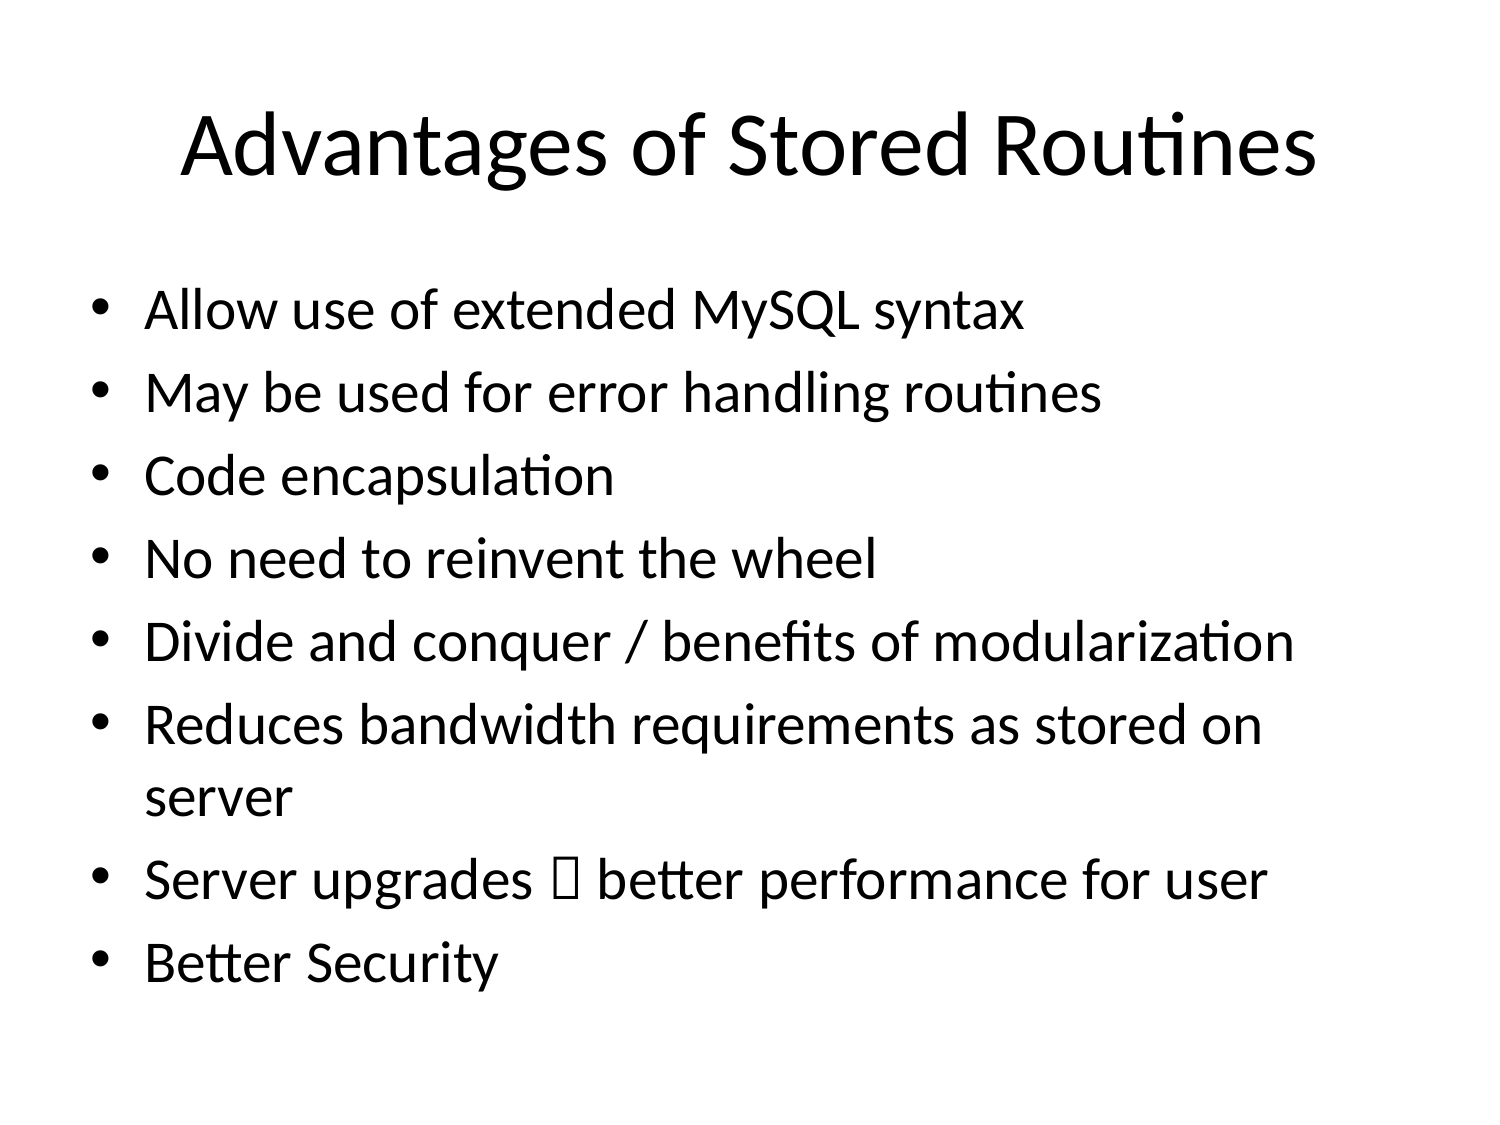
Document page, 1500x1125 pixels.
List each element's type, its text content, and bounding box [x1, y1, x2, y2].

list Allow use of extended MySQL syntax May be used for error handling routines Code encapsulation No need to reinvent the wheel Divide and conquer / benefits of modularization Reduces bandwidth requirements as stored on server Server upgrades  better performance for user Better Security [75, 262, 1425, 1005]
title Advantages of Stored Routines [75, 45, 1425, 233]
